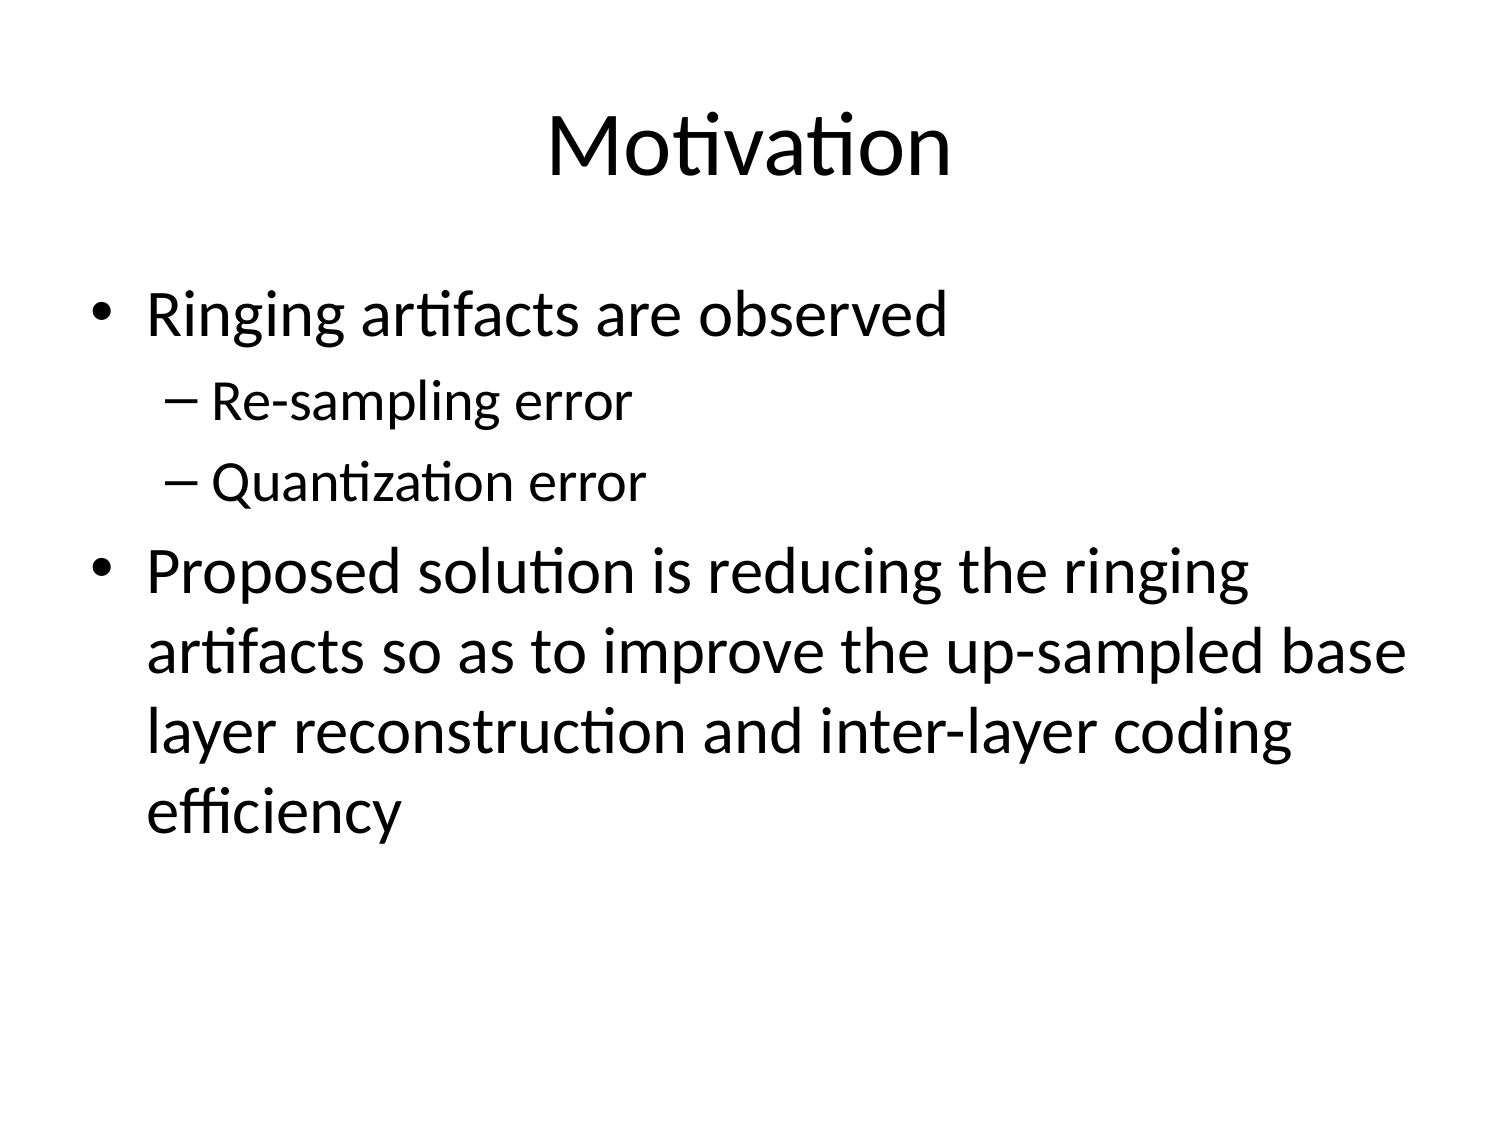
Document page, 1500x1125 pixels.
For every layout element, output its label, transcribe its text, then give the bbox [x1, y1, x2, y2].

list Ringing artifacts are observed Re-sampling error Quantization error Proposed solution is reducing the ringing artifacts so as to improve the up-sampled base layer reconstruction and inter-layer coding efficiency [75, 262, 1425, 1005]
title Motivation [75, 45, 1425, 233]
